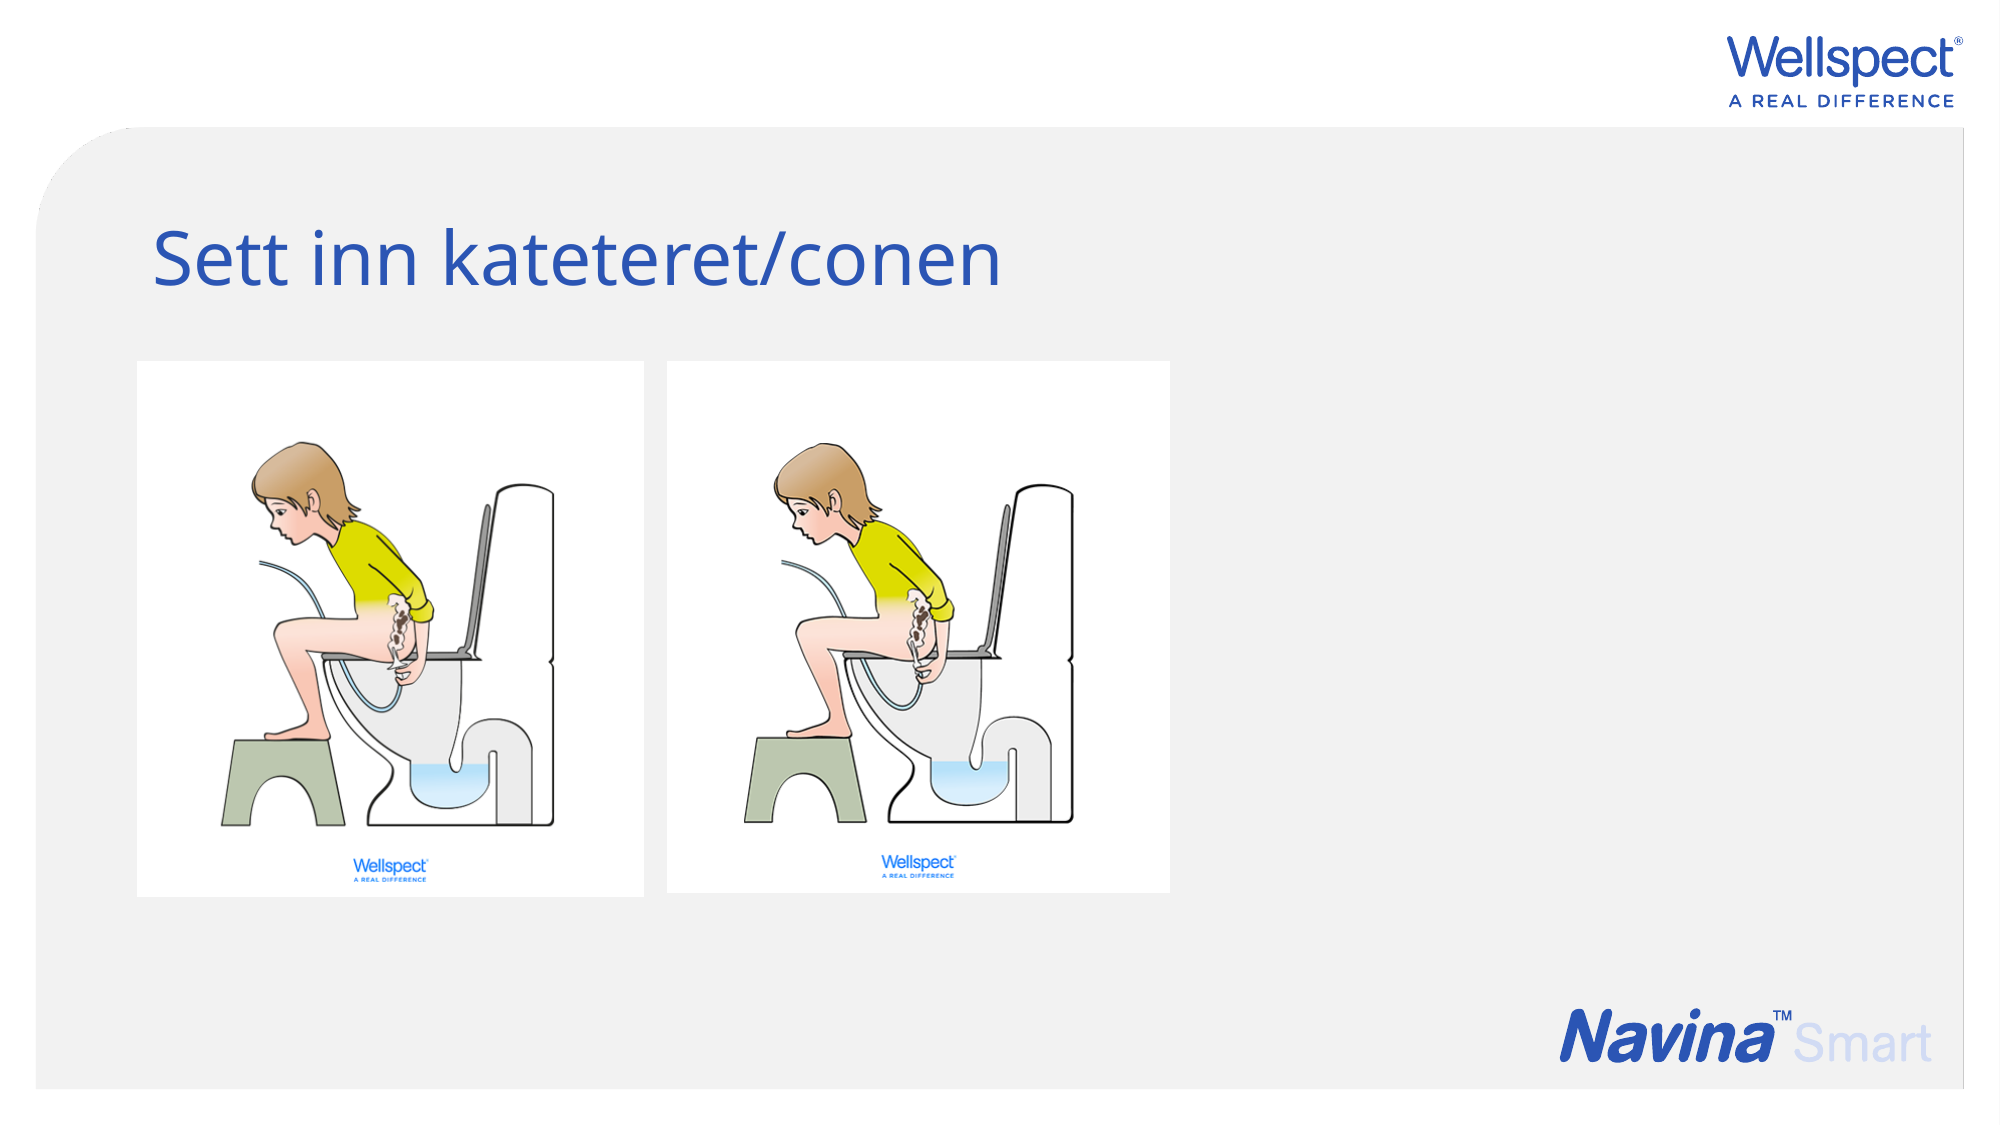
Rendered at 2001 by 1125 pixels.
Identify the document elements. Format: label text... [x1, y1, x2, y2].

picture [0, 0, 2000, 1125]
title Sett inn kateteret/conen [137, 160, 1863, 362]
